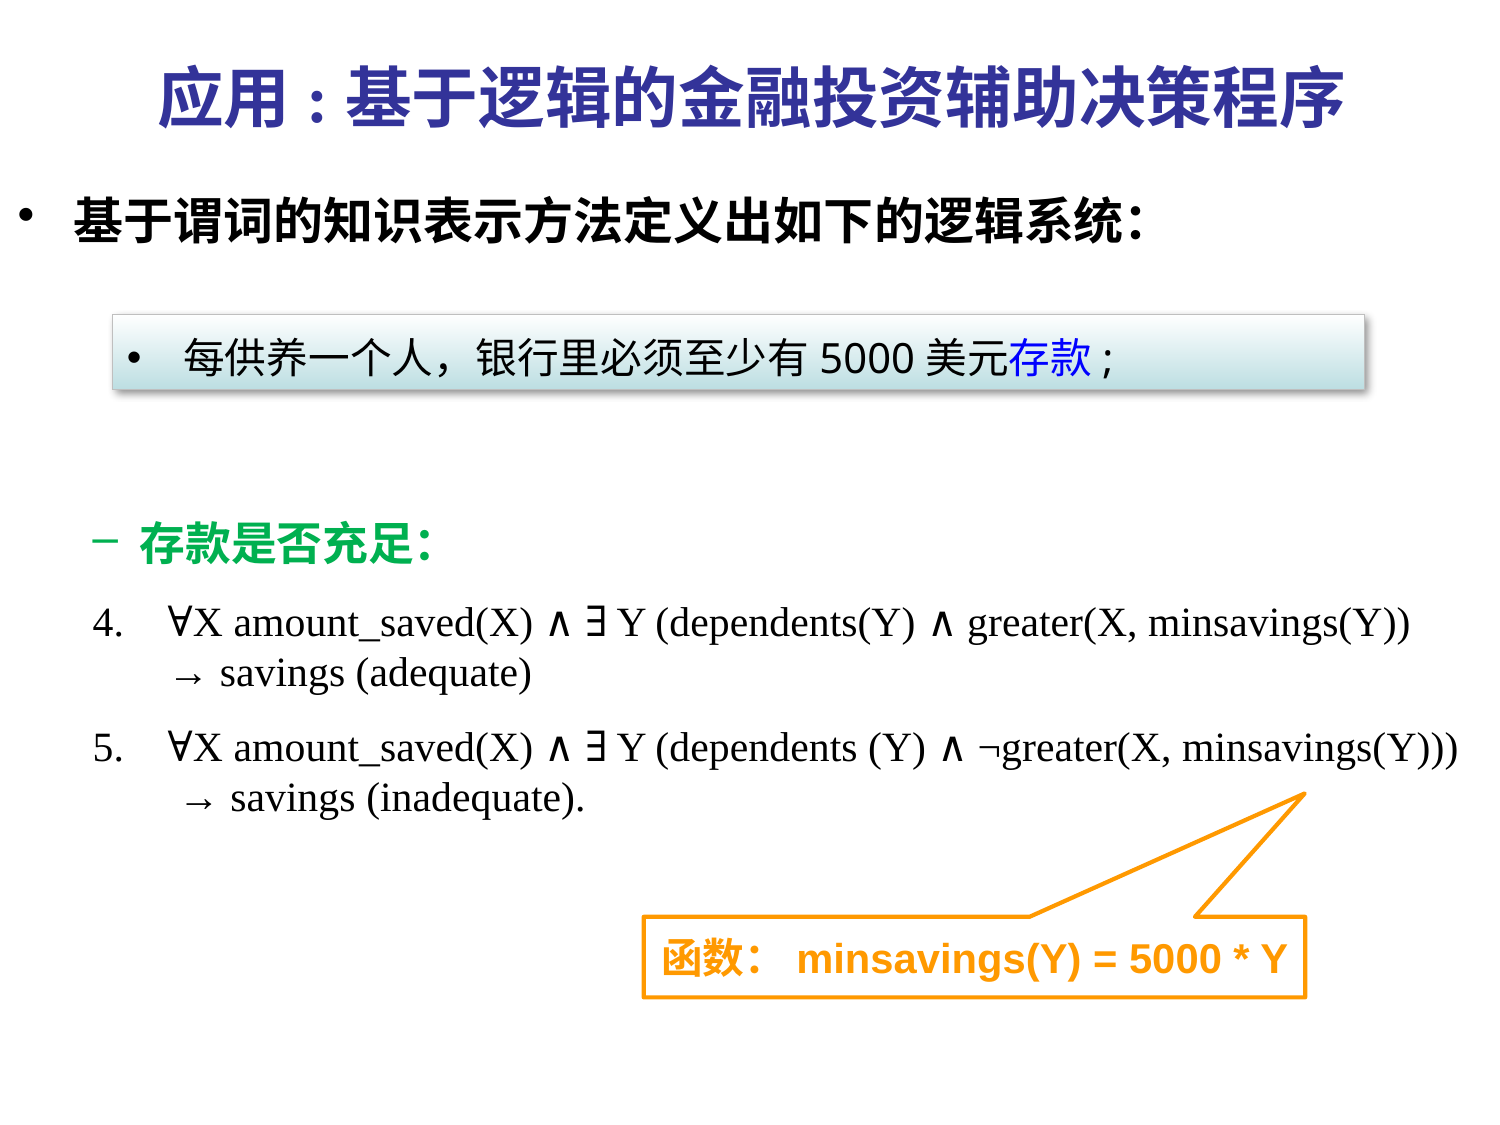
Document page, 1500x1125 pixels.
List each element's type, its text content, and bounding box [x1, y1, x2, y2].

text_box 函数：minsavings(Y) = 5000 * Y [641, 791, 1308, 1000]
title 应用:基于逻辑的金融投资辅助决策程序 [76, 31, 1427, 161]
list 基于谓词的知识表示方法定义出如下的逻辑系统： 存款是否充足： ∀X amount_saved(X) ∧ ∃ Y (dependents(Y) ∧ greater(X, minsavings(Y)) → savings (adequate) ∀X amount_saved(X) ∧ ∃ Y (dependents (Y) ∧ ¬greater(X, minsavings(Y))) → savings (inadequate). [17, 196, 1500, 1083]
text_box 每供养一个人，银行里必须至少有5000美元存款; [112, 314, 1365, 390]
